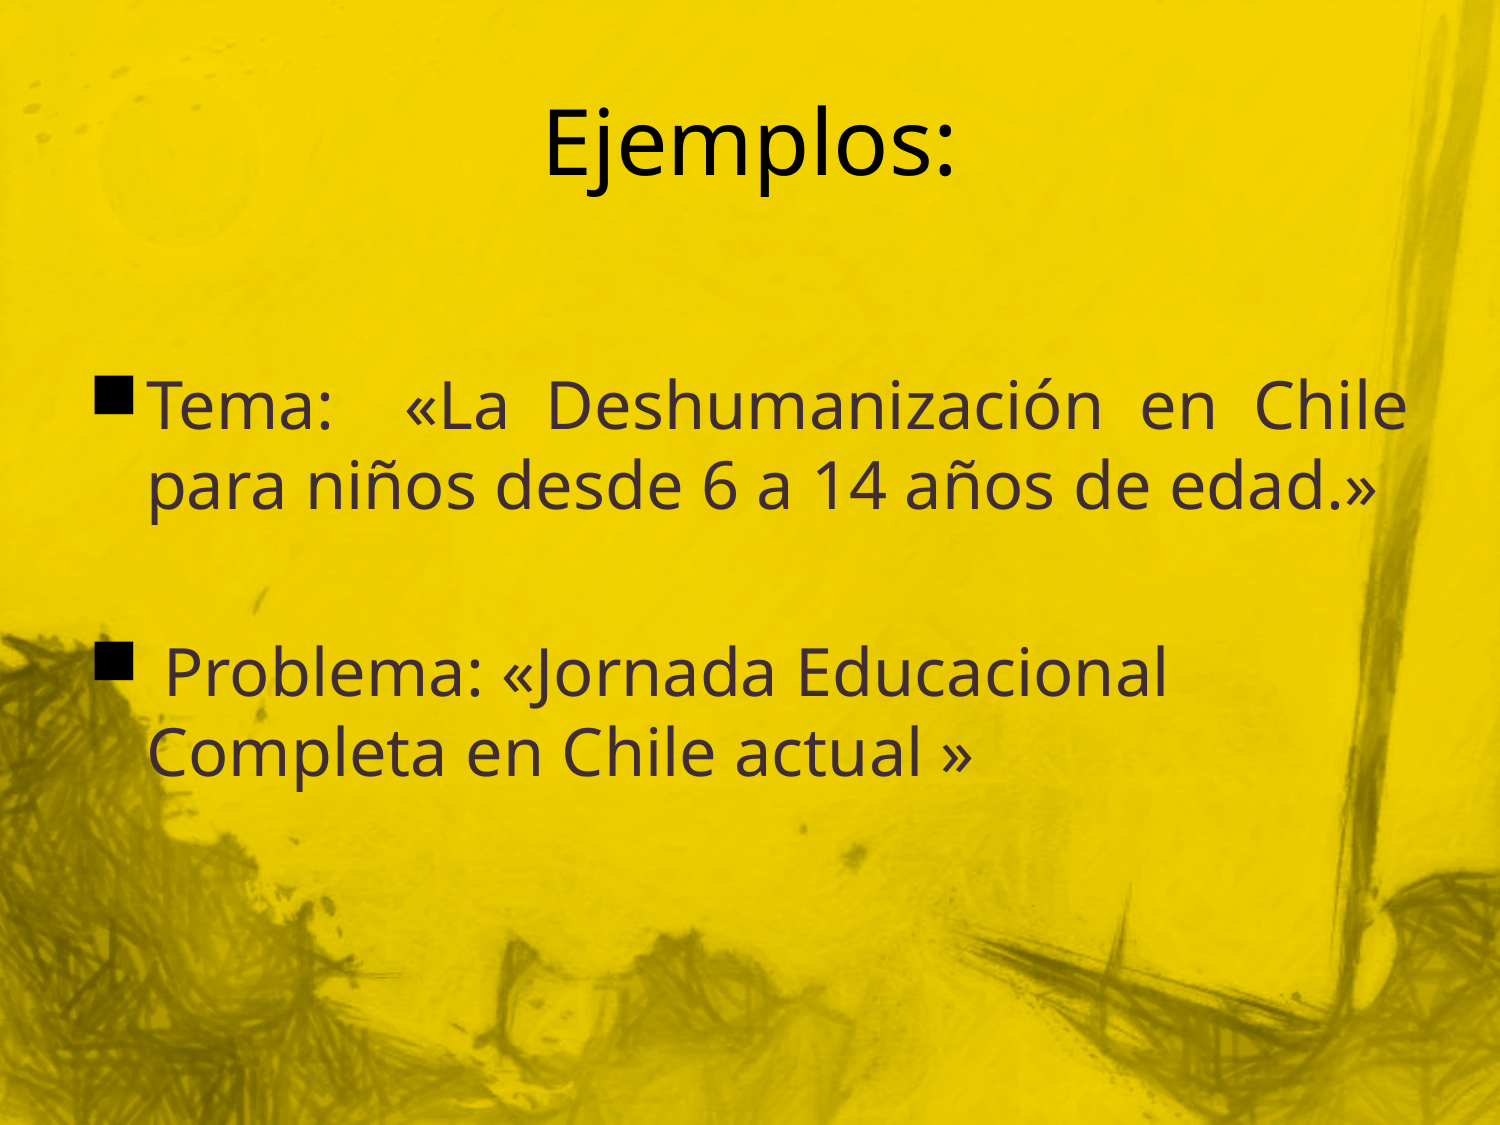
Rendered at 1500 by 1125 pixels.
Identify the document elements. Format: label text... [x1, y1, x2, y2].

title Ejemplos: [75, 45, 1425, 233]
list Tema: «La Deshumanización en Chile para niños desde 6 a 14 años de edad.» Problema: «Jornada Educacional Completa en Chile actual » [75, 262, 1425, 1005]
